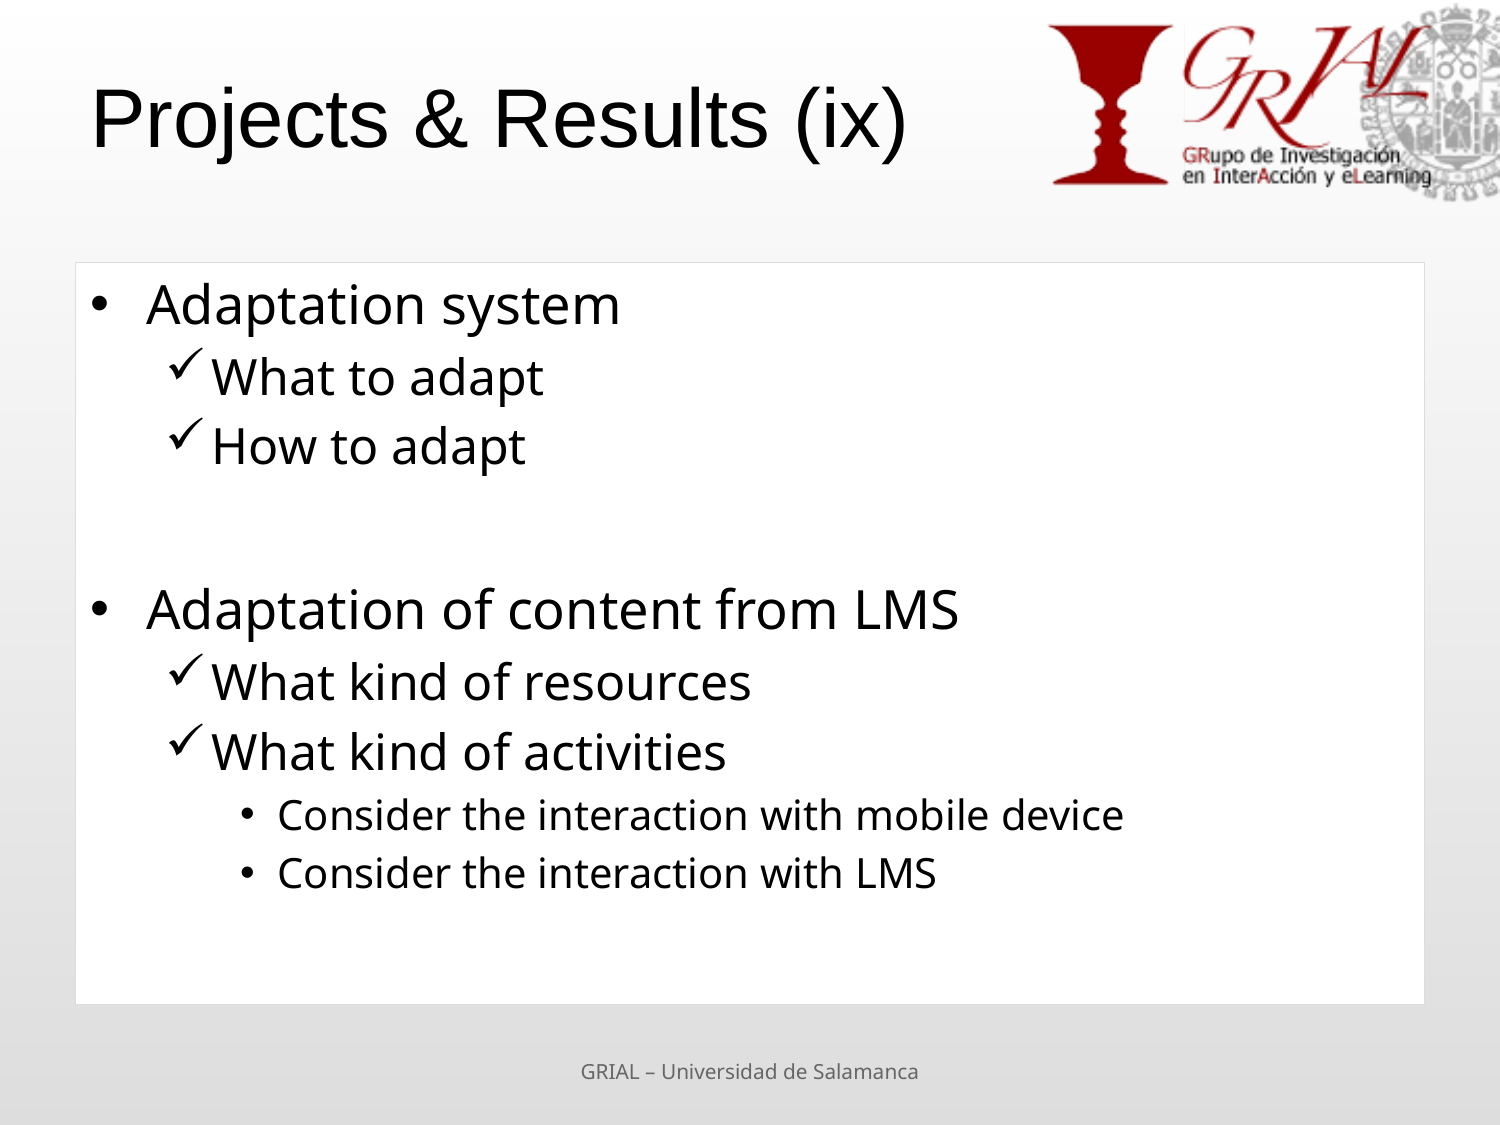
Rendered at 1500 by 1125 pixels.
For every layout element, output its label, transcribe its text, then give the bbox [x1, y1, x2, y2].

picture [1039, 0, 1500, 209]
list Adaptation system What to adapt How to adapt Adaptation of content from LMS What kind of resources What kind of activities Consider the interaction with mobile device Consider the interaction with LMS [75, 262, 1425, 1005]
title Projects & Results (ix) [75, 20, 1040, 209]
footer GRIAL – Universidad de Salamanca [512, 1042, 988, 1103]
